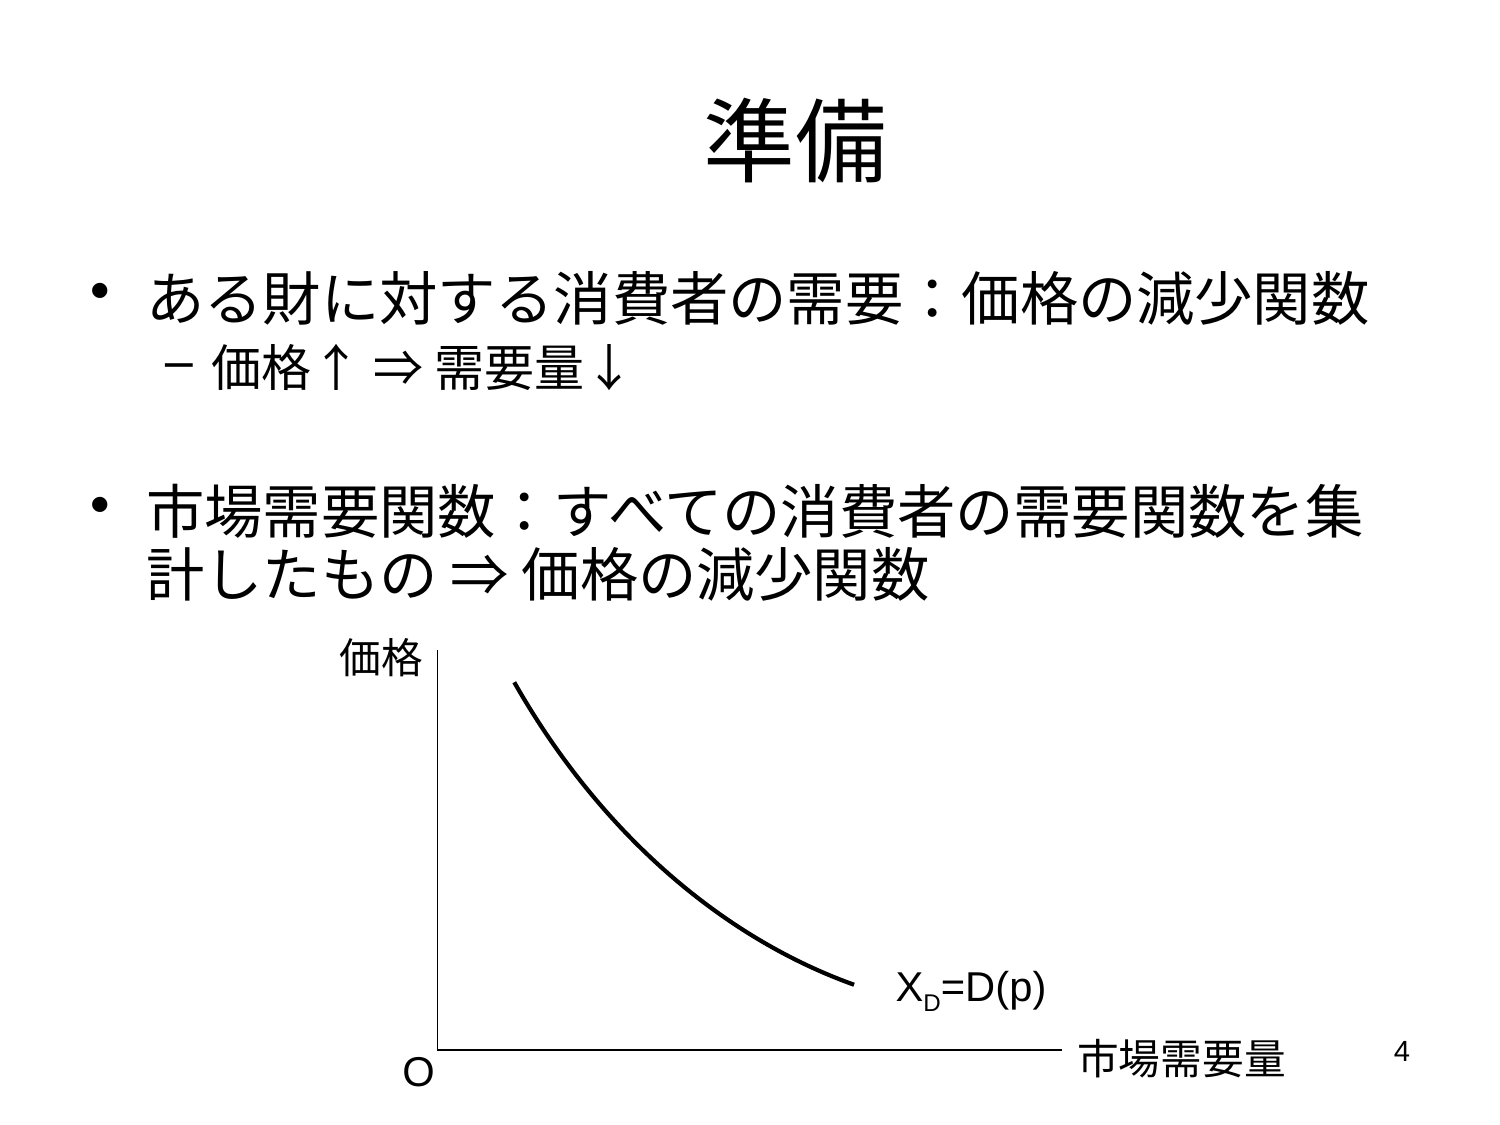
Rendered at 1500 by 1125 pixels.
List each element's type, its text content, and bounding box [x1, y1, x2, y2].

text_box 市場需要量 [1062, 1025, 1301, 1090]
slide_number 4 [1074, 1024, 1426, 1103]
text_box O [387, 1037, 450, 1103]
text_box XD=D(p) [880, 952, 1062, 1024]
text_box 価格 [325, 624, 439, 690]
text_box [514, 291, 978, 985]
title 準備 [75, 45, 1425, 233]
list ある財に対する消費者の需要：価格の減少関数 価格↑ ⇒ 需要量↓ 市場需要関数：すべての消費者の需要関数を集計したもの ⇒ 価格の減少関数 [75, 262, 1425, 598]
